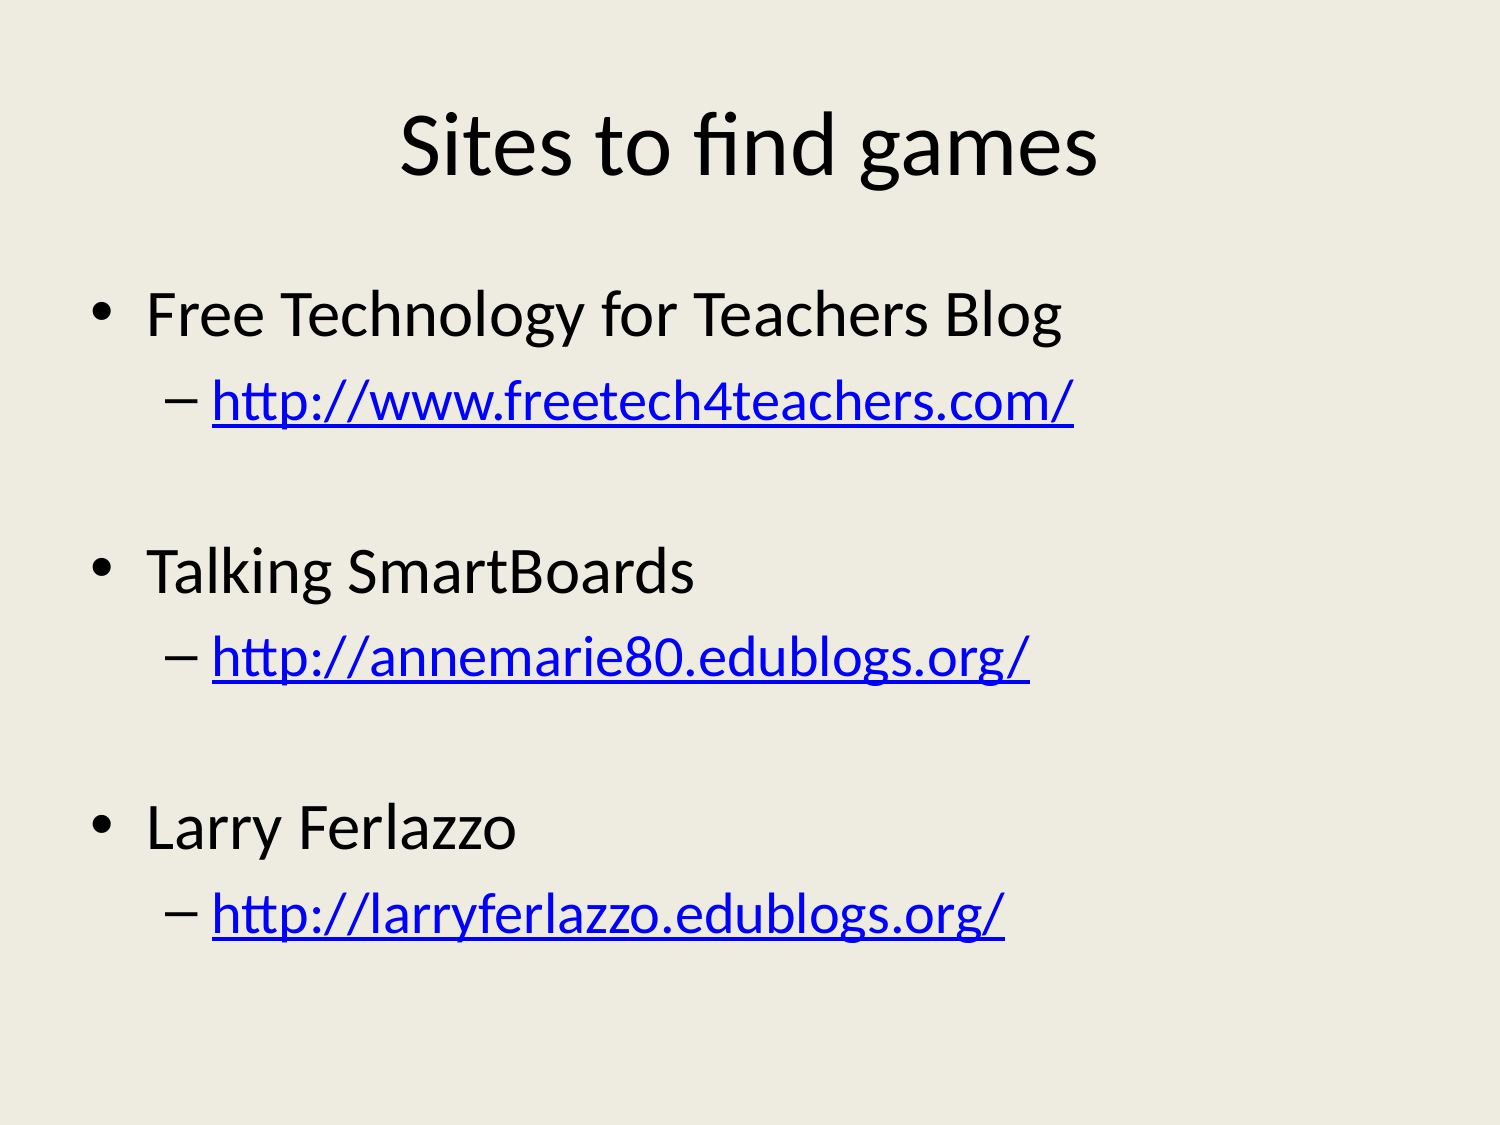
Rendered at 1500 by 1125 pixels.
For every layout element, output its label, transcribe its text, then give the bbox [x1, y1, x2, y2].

title Sites to find games [75, 45, 1425, 233]
list Free Technology for Teachers Blog http://www.freetech4teachers.com/ Talking SmartBoards http://annemarie80.edublogs.org/ Larry Ferlazzo http://larryferlazzo.edublogs.org/ [75, 262, 1425, 1005]
